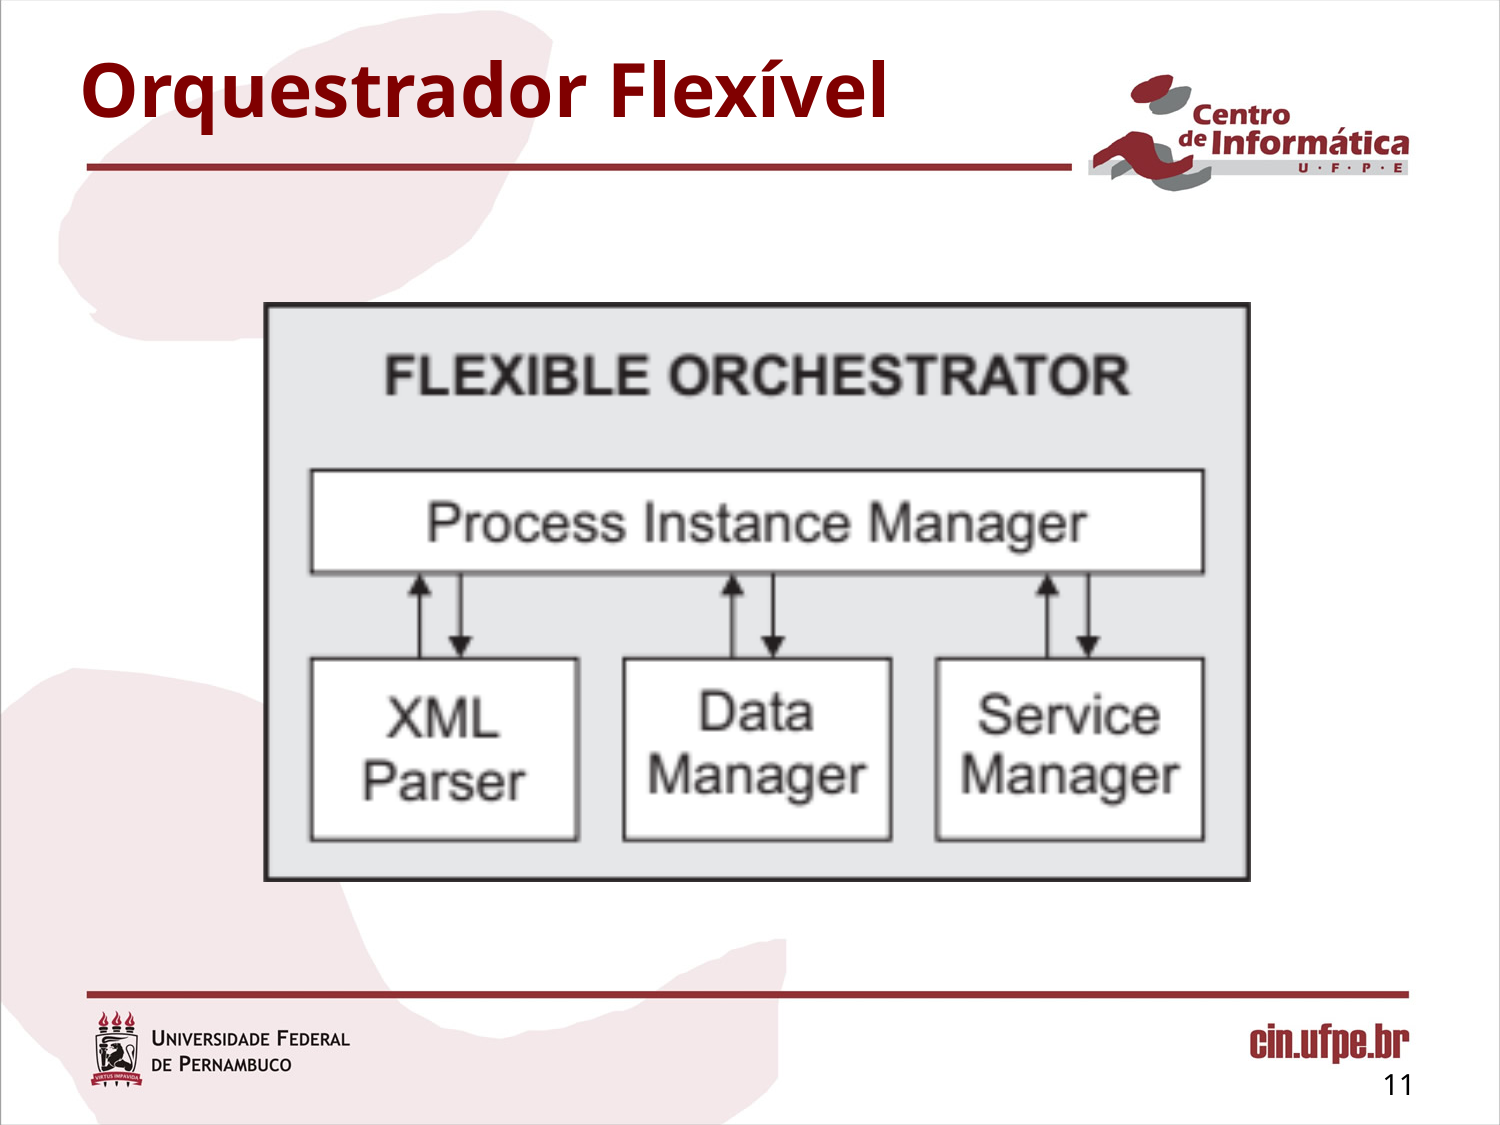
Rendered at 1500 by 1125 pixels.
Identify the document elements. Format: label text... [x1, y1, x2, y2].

picture [0, 0, 1500, 1125]
slide_number 11 [1080, 1058, 1431, 1107]
title Orquestrador Flexível [64, 7, 1129, 169]
